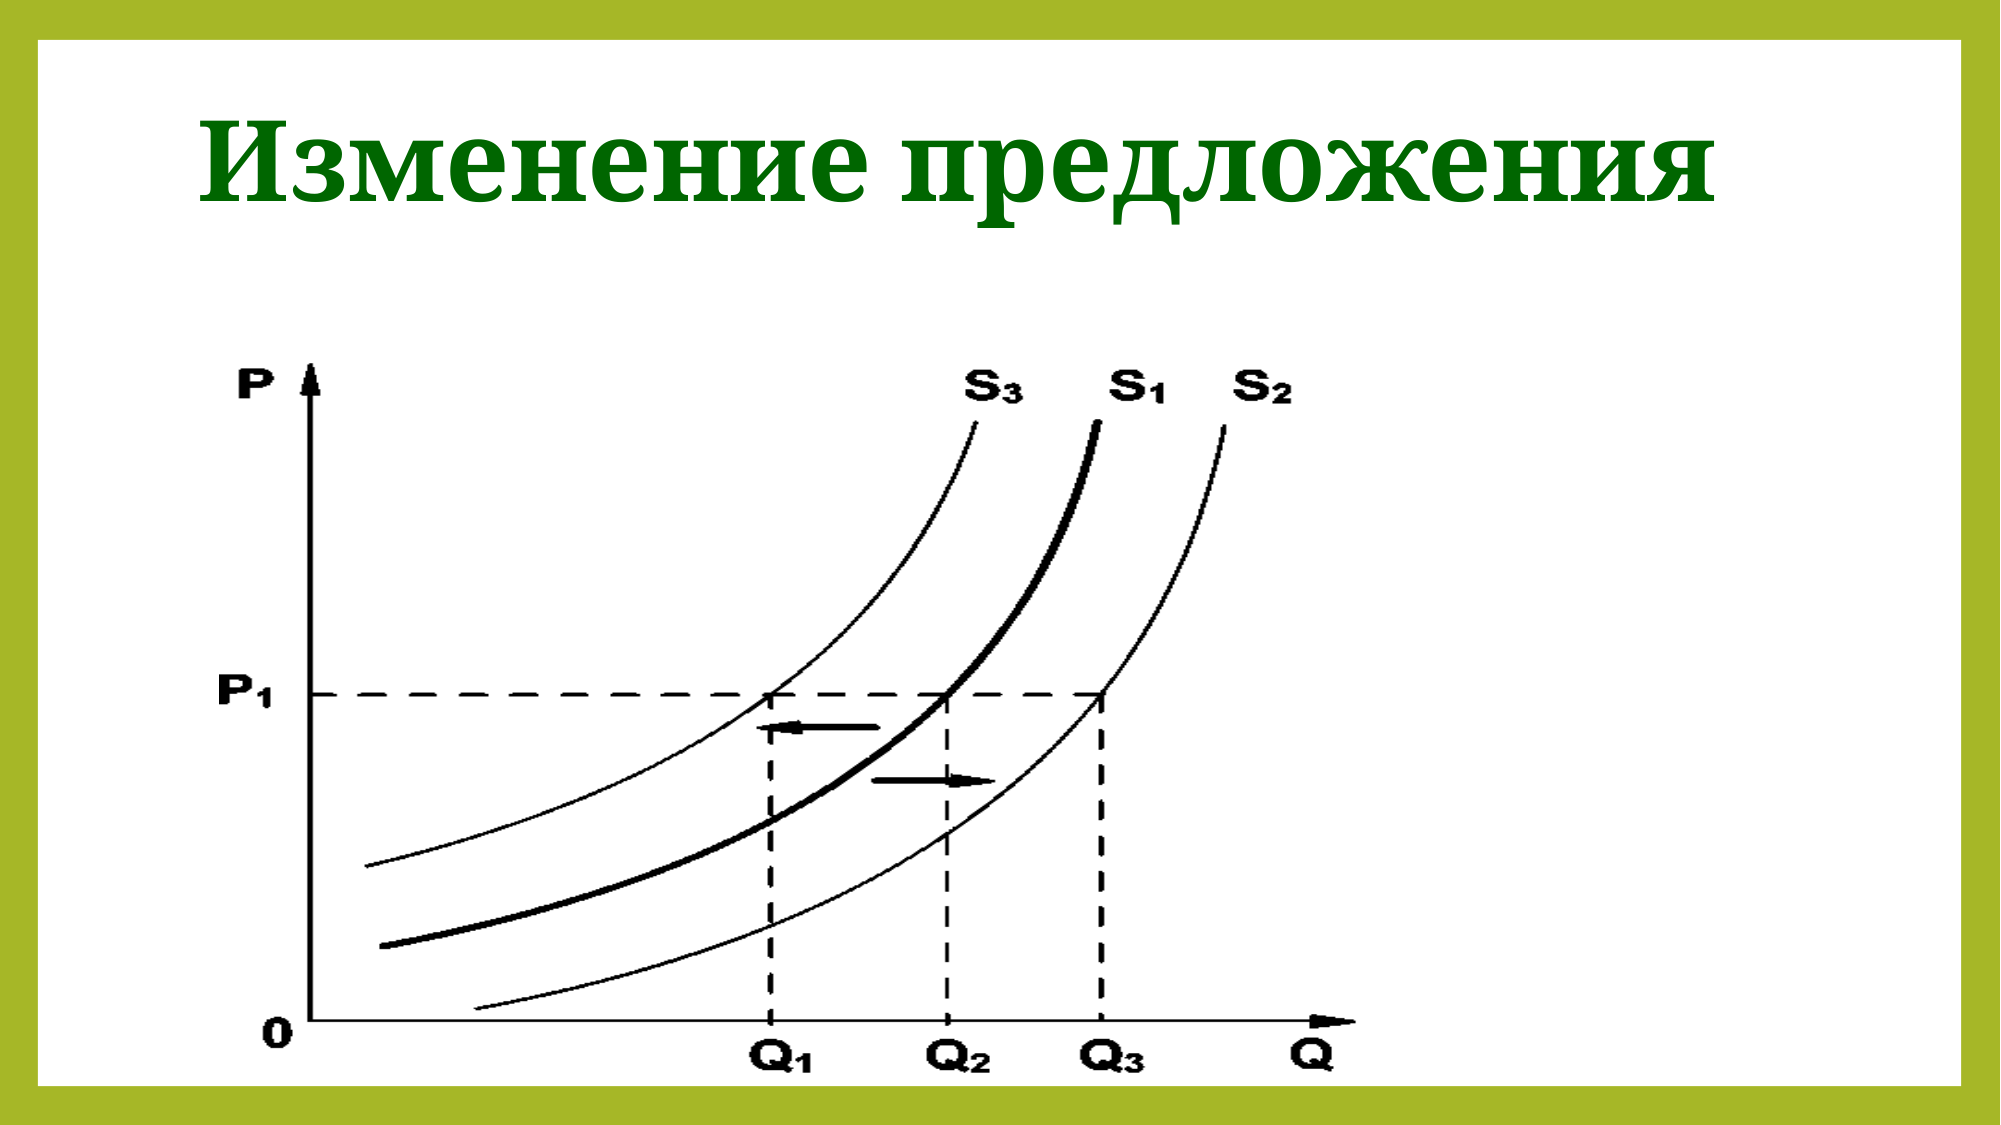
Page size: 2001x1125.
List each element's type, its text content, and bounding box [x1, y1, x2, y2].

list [219, 349, 1369, 1082]
title Изменение предложения [147, 53, 1768, 276]
